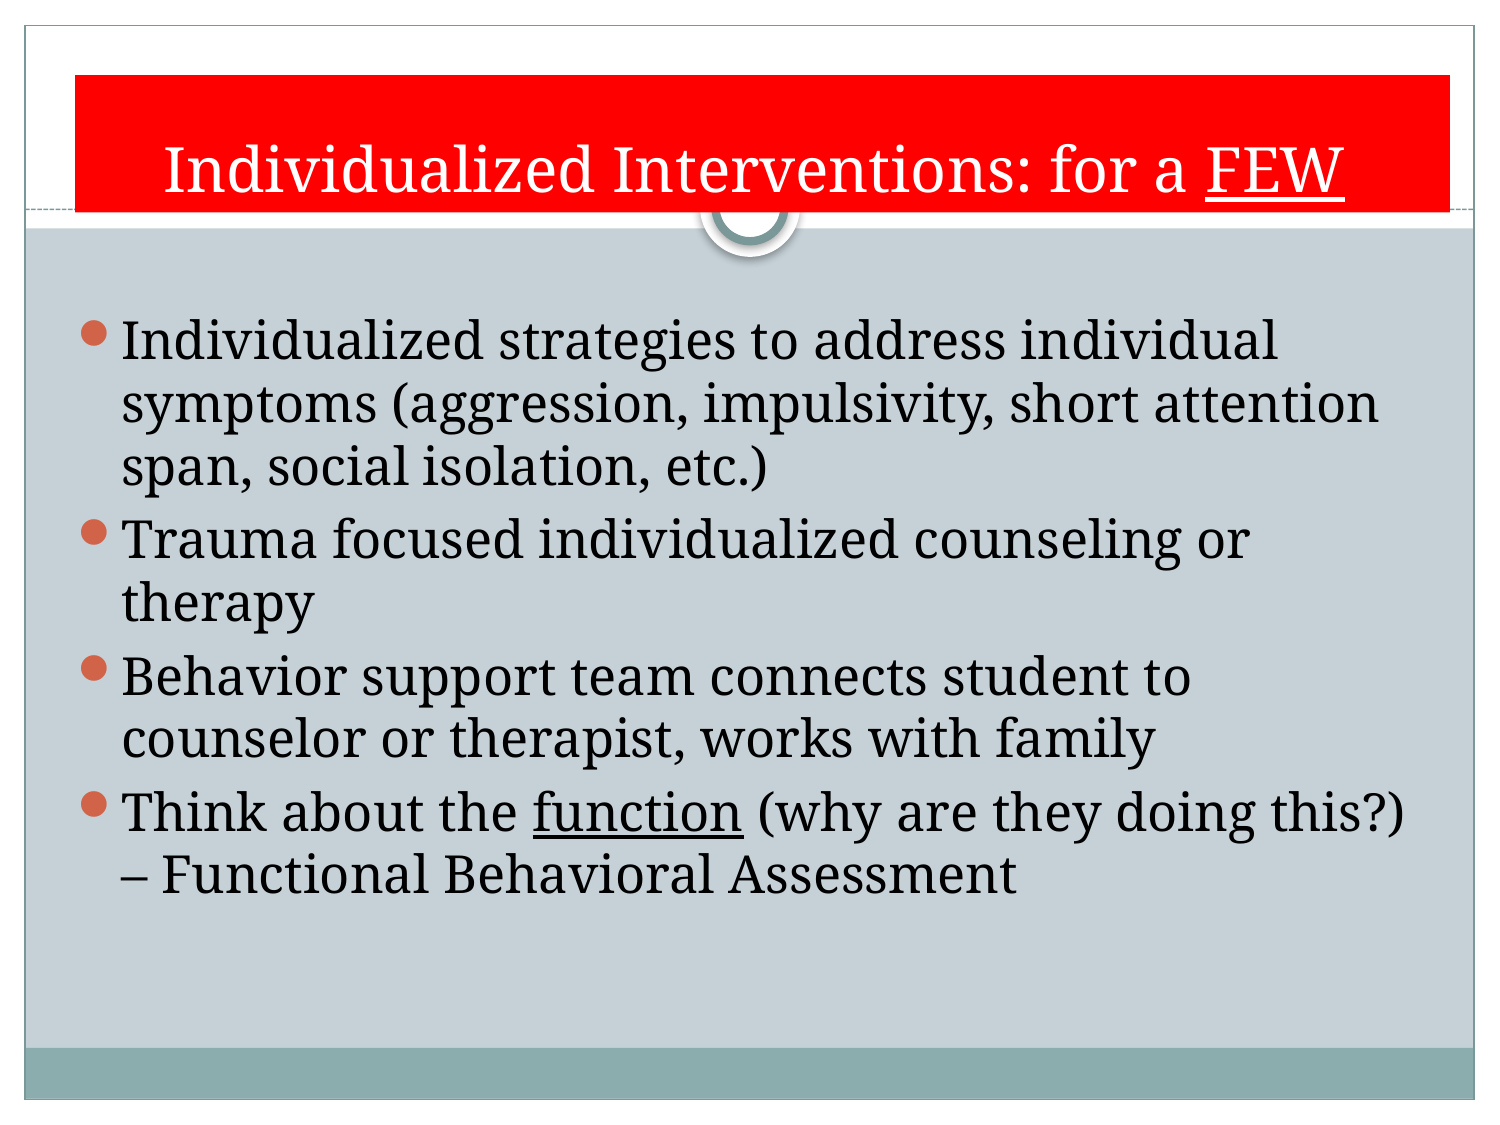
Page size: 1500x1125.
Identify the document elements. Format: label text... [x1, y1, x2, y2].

list Individualized strategies to address individual symptoms (aggression, impulsivity, short attention span, social isolation, etc.) Trauma focused individualized counseling or therapy Behavior support team connects student to counselor or therapist, works with family Think about the function (why are they doing this?) – Functional Behavioral Assessment [62, 299, 1438, 913]
title Individualized Interventions: for a FEW [75, 75, 1450, 213]
